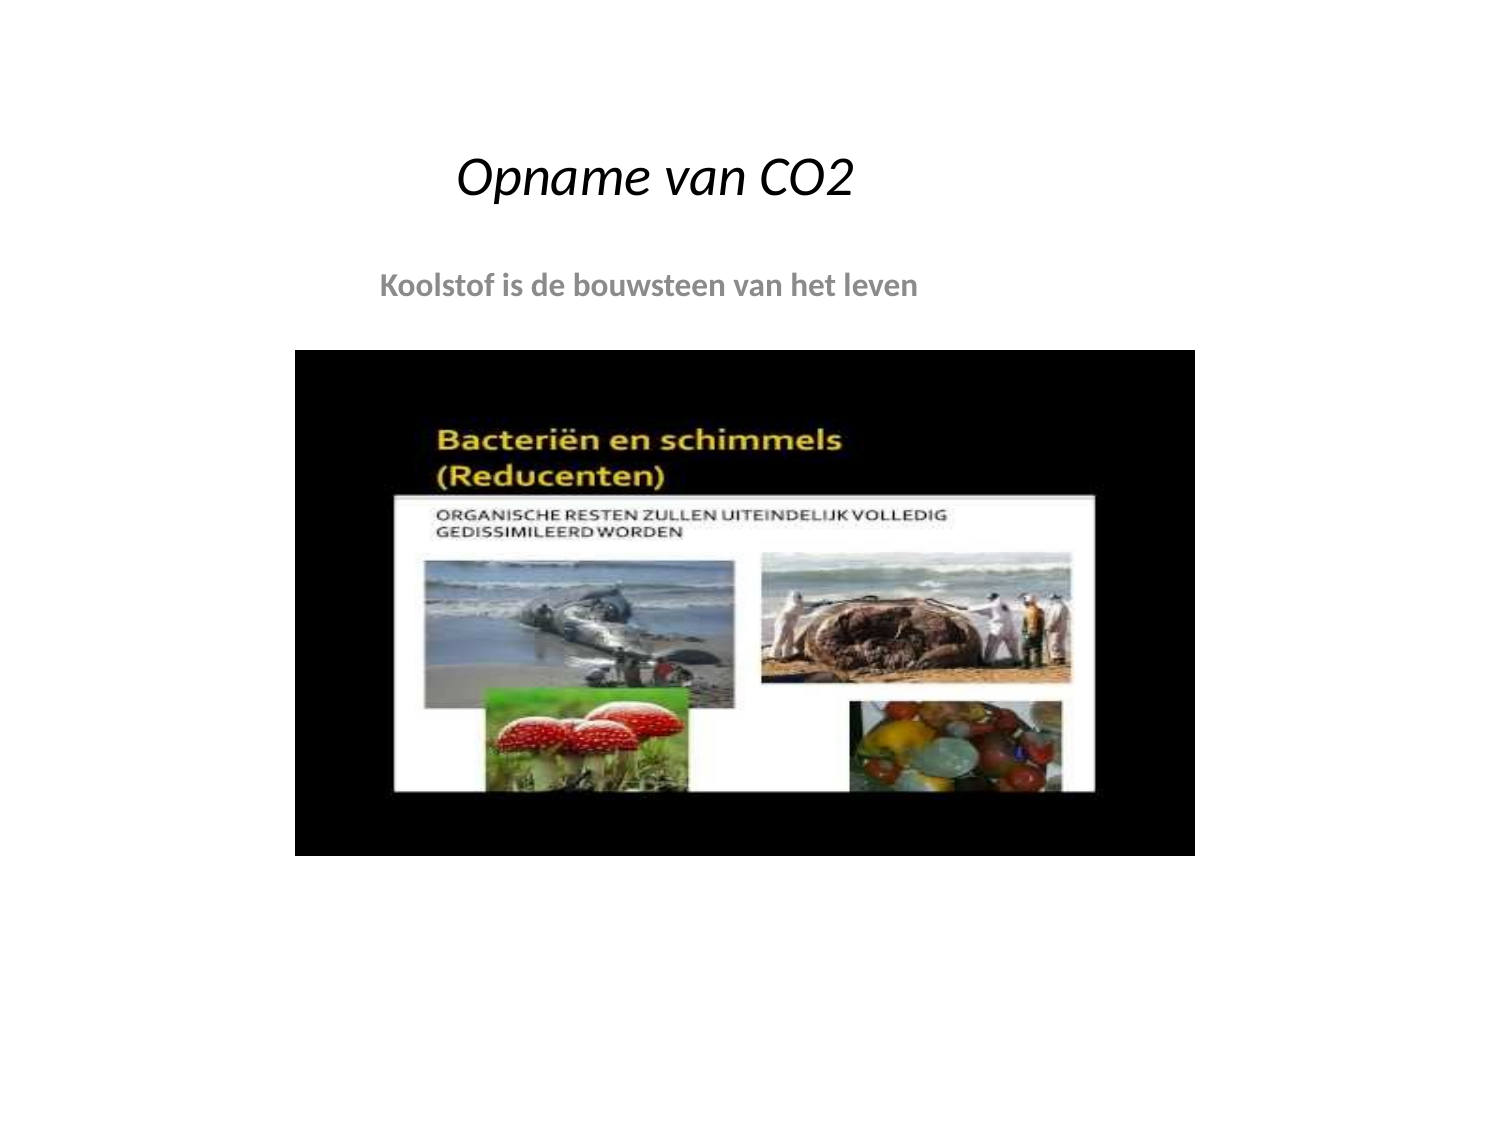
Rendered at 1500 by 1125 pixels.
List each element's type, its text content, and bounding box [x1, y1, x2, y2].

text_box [294, 349, 1196, 857]
title Opname van CO2 [112, 101, 1199, 244]
subtitle Koolstof is de bouwsteen van het leven [64, 255, 1235, 882]
